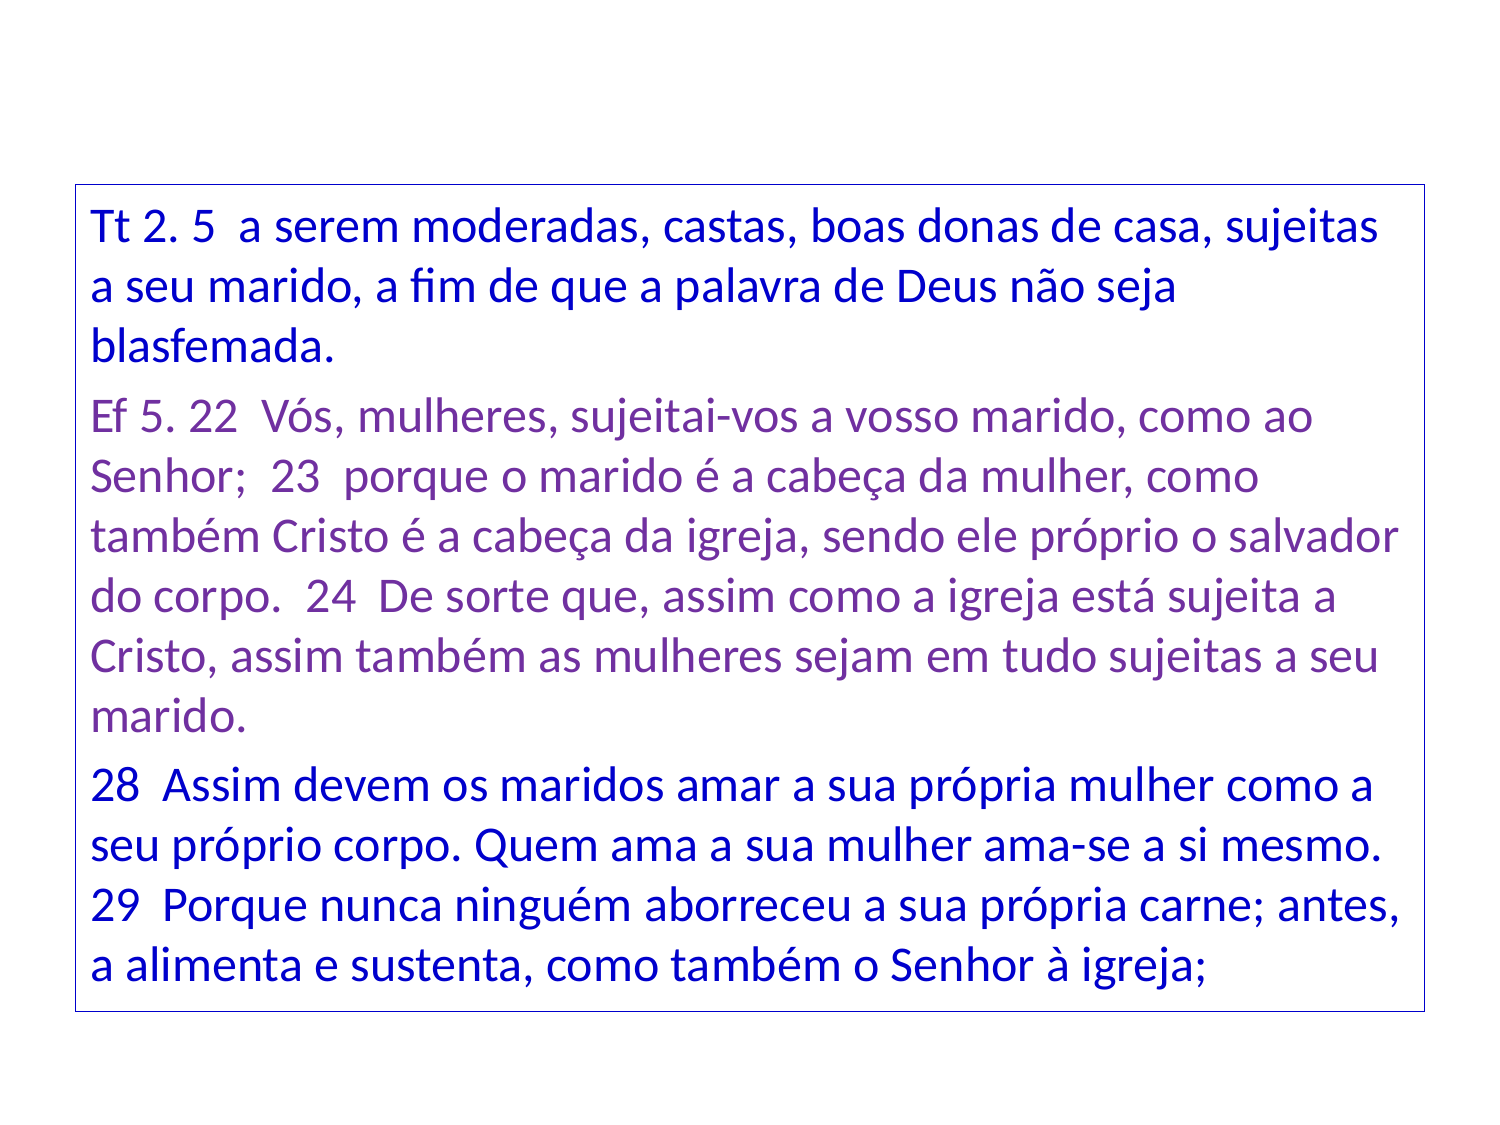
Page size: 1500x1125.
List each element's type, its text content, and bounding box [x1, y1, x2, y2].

list Tt 2. 5 a serem moderadas, castas, boas donas de casa, sujeitas a seu marido, a fim de que a palavra de Deus não seja blasfemada. Ef 5. 22 Vós, mulheres, sujeitai-vos a vosso marido, como ao Senhor; 23 porque o marido é a cabeça da mulher, como também Cristo é a cabeça da igreja, sendo ele próprio o salvador do corpo. 24 De sorte que, assim como a igreja está sujeita a Cristo, assim também as mulheres sejam em tudo sujeitas a seu marido. 28 Assim devem os maridos amar a sua própria mulher como a seu próprio corpo. Quem ama a sua mulher ama-se a si mesmo. 29 Porque nunca ninguém aborreceu a sua própria carne; antes, a alimenta e sustenta, como também o Senhor à igreja; [75, 184, 1425, 1012]
